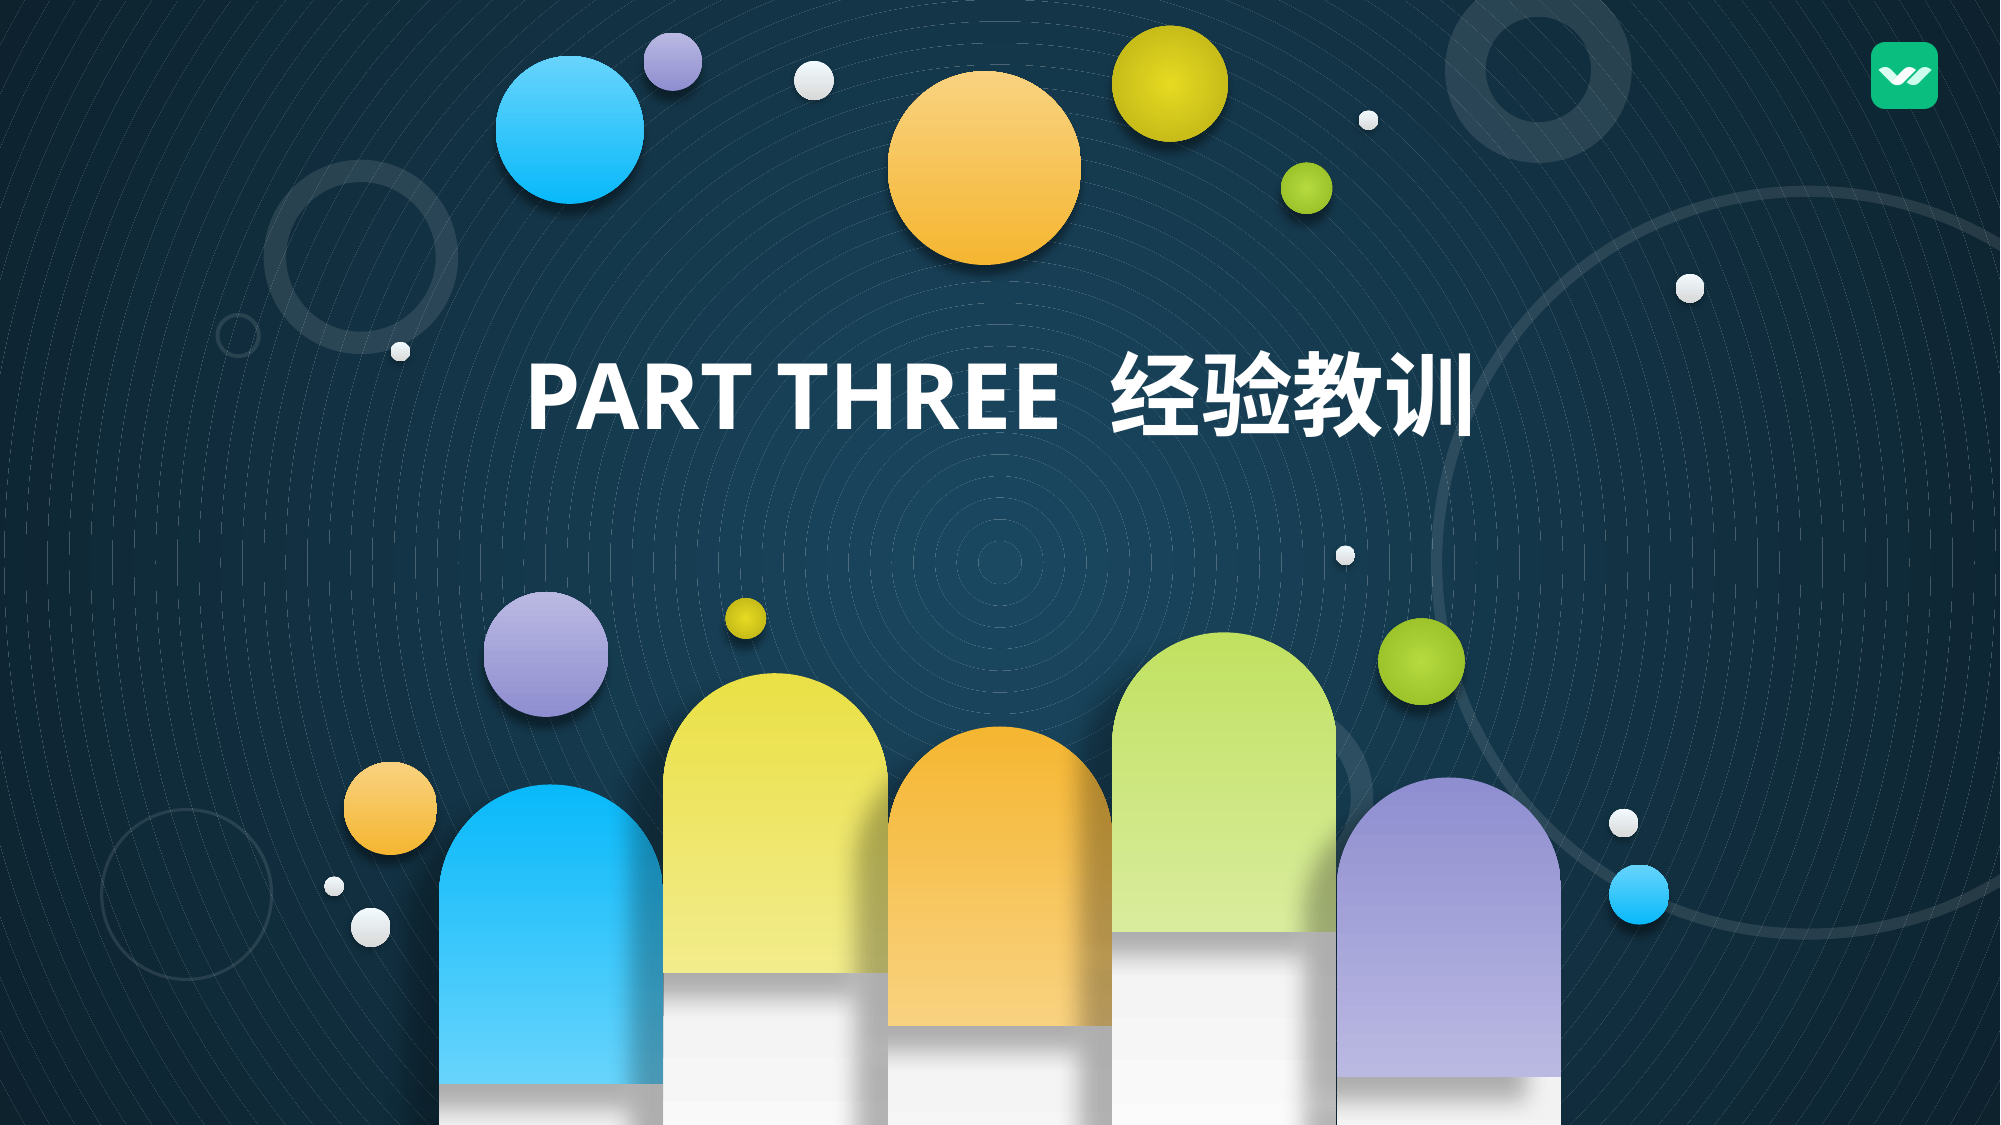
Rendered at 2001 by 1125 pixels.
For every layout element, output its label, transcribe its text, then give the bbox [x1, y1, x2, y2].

text_box [1111, 24, 1229, 143]
text_box [323, 875, 346, 898]
text_box [642, 31, 703, 92]
text_box [1279, 161, 1334, 215]
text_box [663, 673, 888, 1125]
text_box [1336, 777, 1562, 1125]
text_box [1377, 617, 1466, 706]
text_box [1608, 863, 1671, 926]
text_box [724, 597, 768, 640]
text_box [886, 70, 1083, 267]
text_box [793, 59, 835, 102]
picture [1871, 42, 1938, 109]
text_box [438, 784, 663, 1125]
text_box [482, 590, 610, 718]
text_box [1112, 632, 1337, 1125]
text_box [343, 761, 438, 857]
text_box [1334, 544, 1357, 567]
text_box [887, 726, 1112, 1125]
text_box [1608, 807, 1640, 839]
text_box PART THREE 经验教训 [508, 330, 1492, 456]
text_box [350, 906, 392, 948]
text_box [389, 340, 412, 363]
text_box [494, 55, 645, 205]
text_box [1674, 272, 1706, 304]
text_box [1357, 109, 1380, 132]
